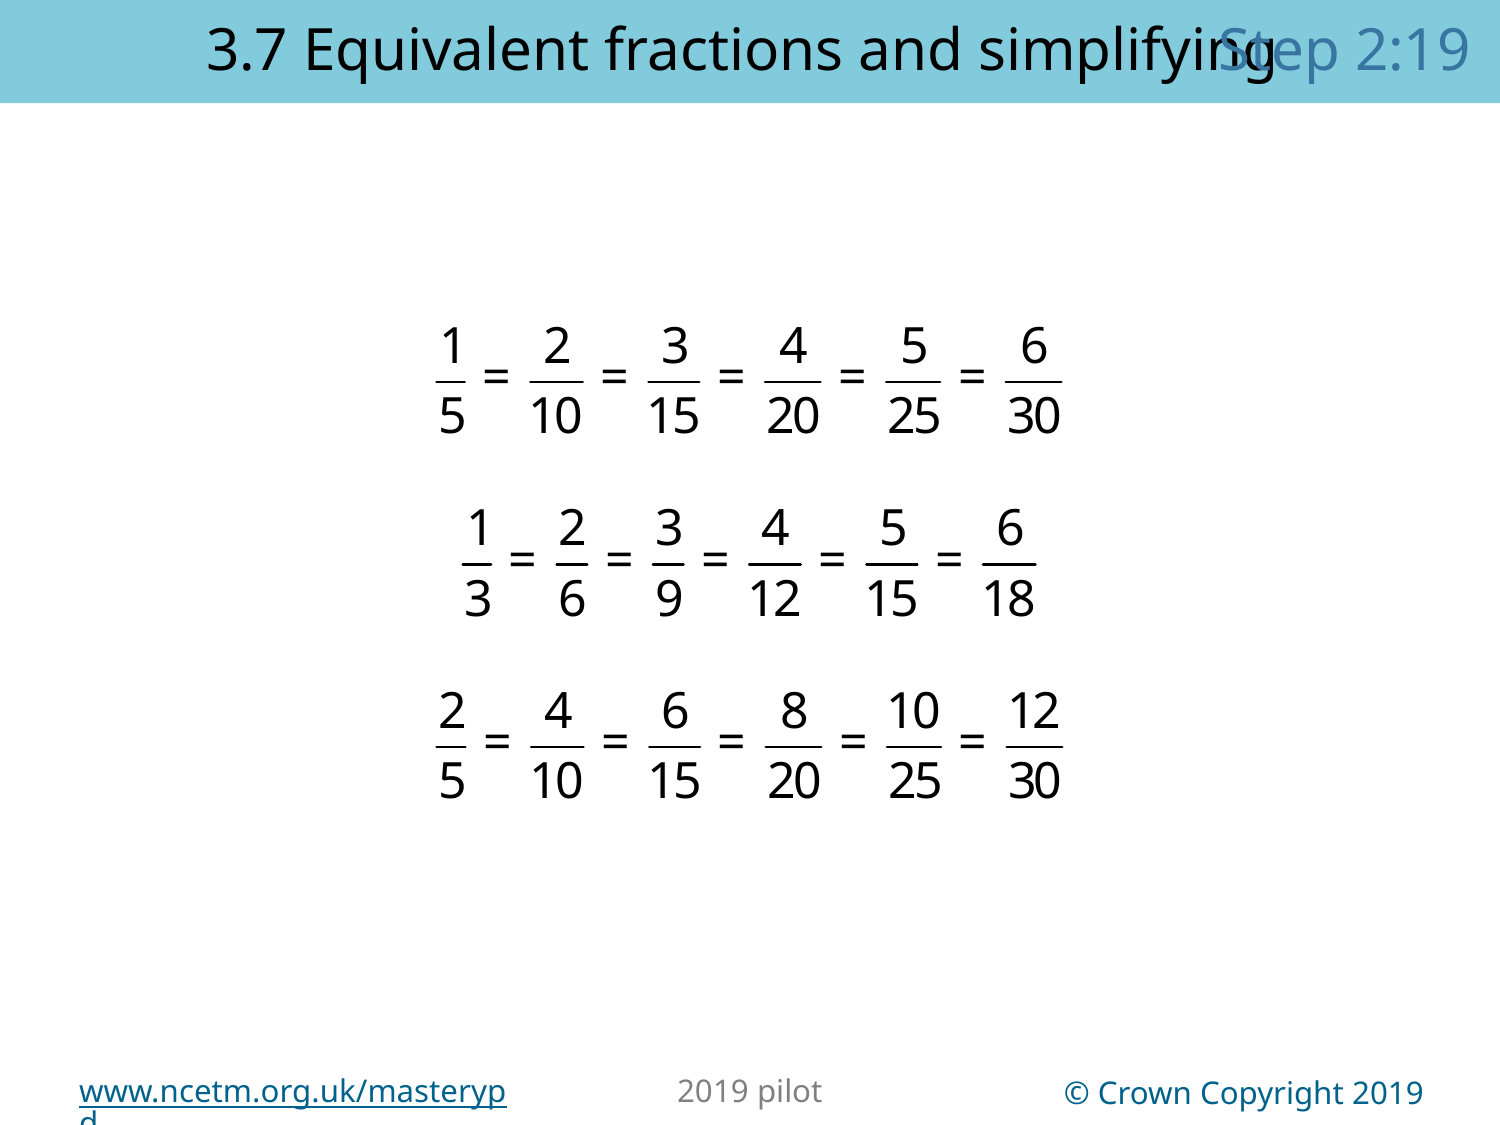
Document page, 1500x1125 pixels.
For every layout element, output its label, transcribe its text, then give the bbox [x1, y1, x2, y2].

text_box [432, 319, 1068, 806]
list Step 2:19 [0, 0, 1500, 104]
